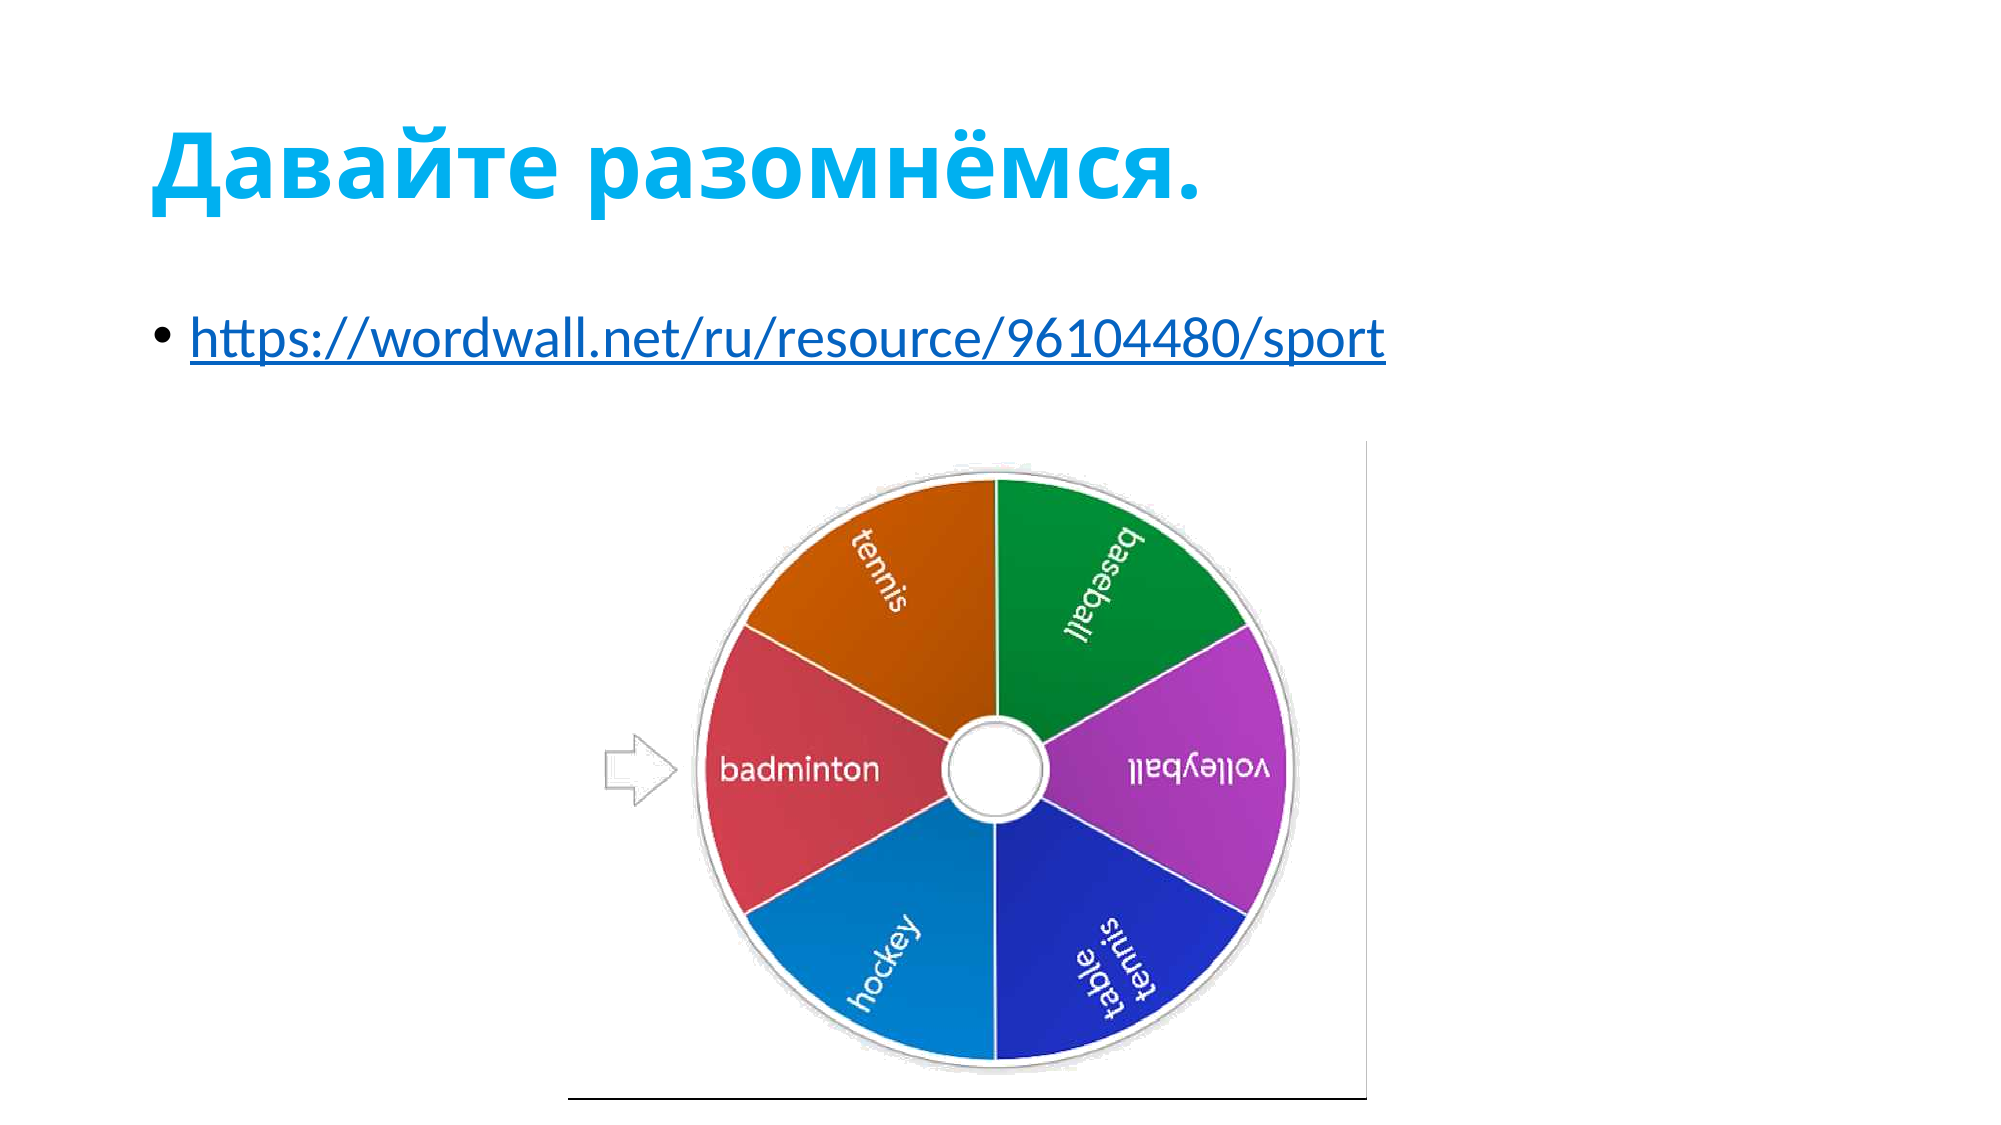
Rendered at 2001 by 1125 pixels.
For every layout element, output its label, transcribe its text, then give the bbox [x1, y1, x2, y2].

list https://wordwall.net/ru/resource/96104480/sport [137, 299, 1863, 1014]
title Давайте разомнёмся. [137, 59, 1863, 278]
picture [568, 441, 1367, 1100]
